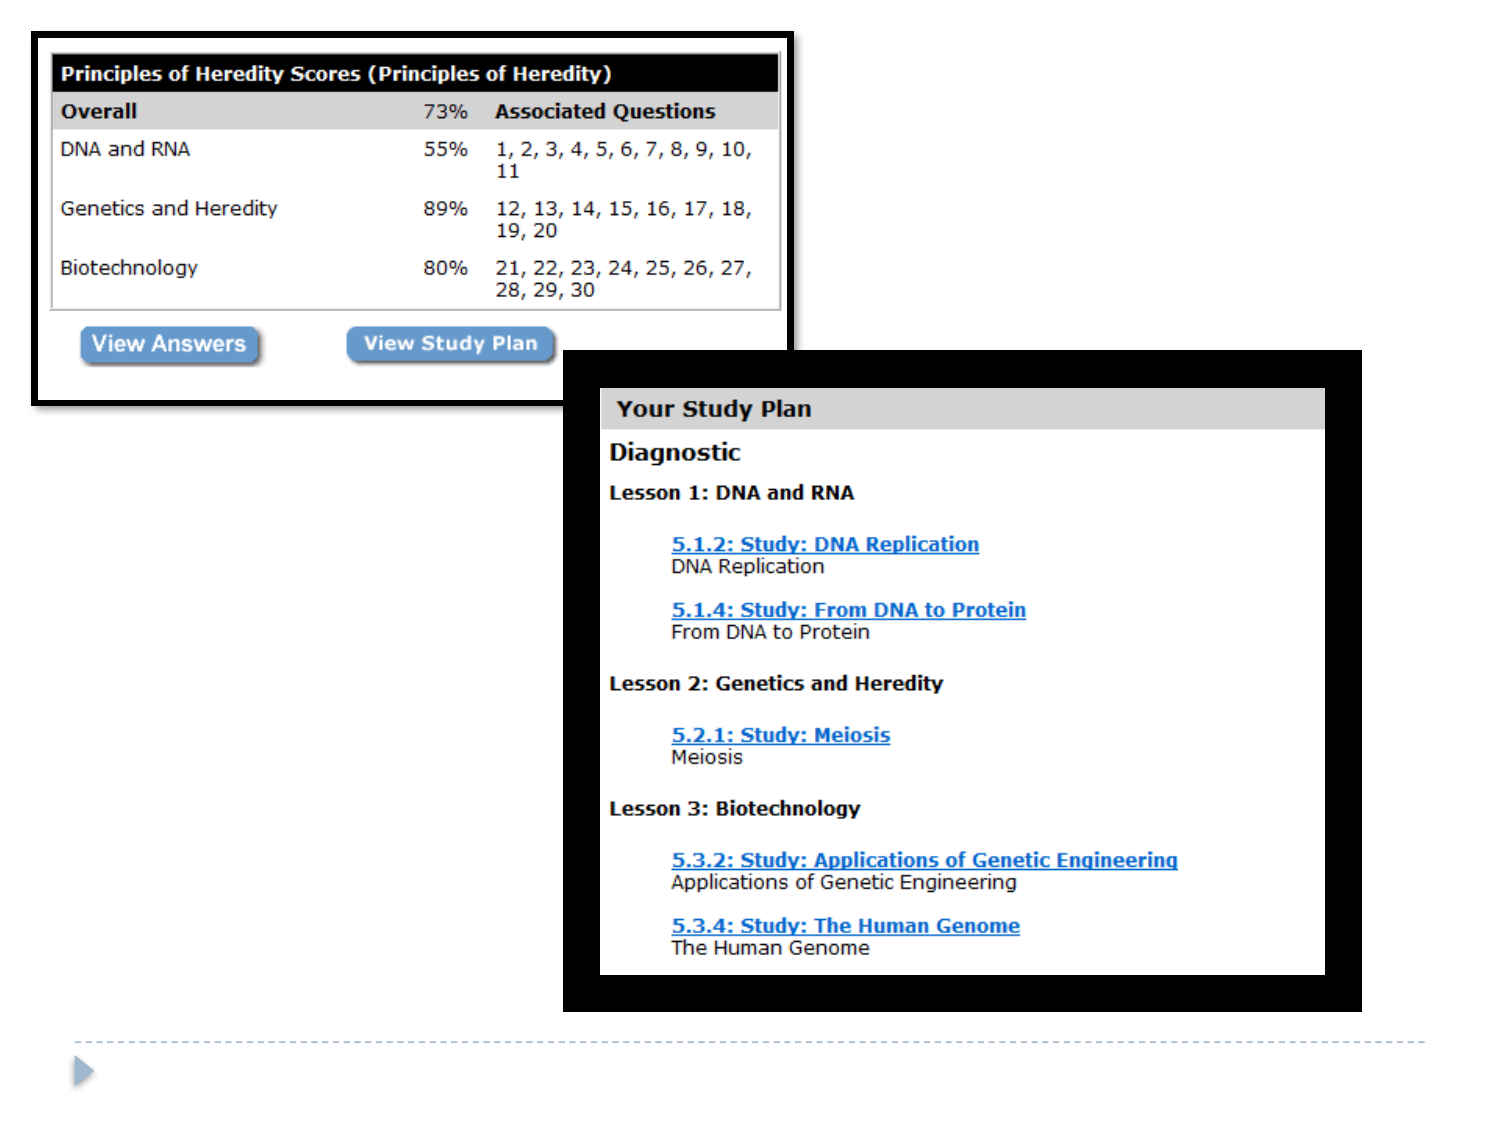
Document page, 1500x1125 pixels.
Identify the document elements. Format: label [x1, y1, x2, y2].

picture [37, 37, 1326, 976]
